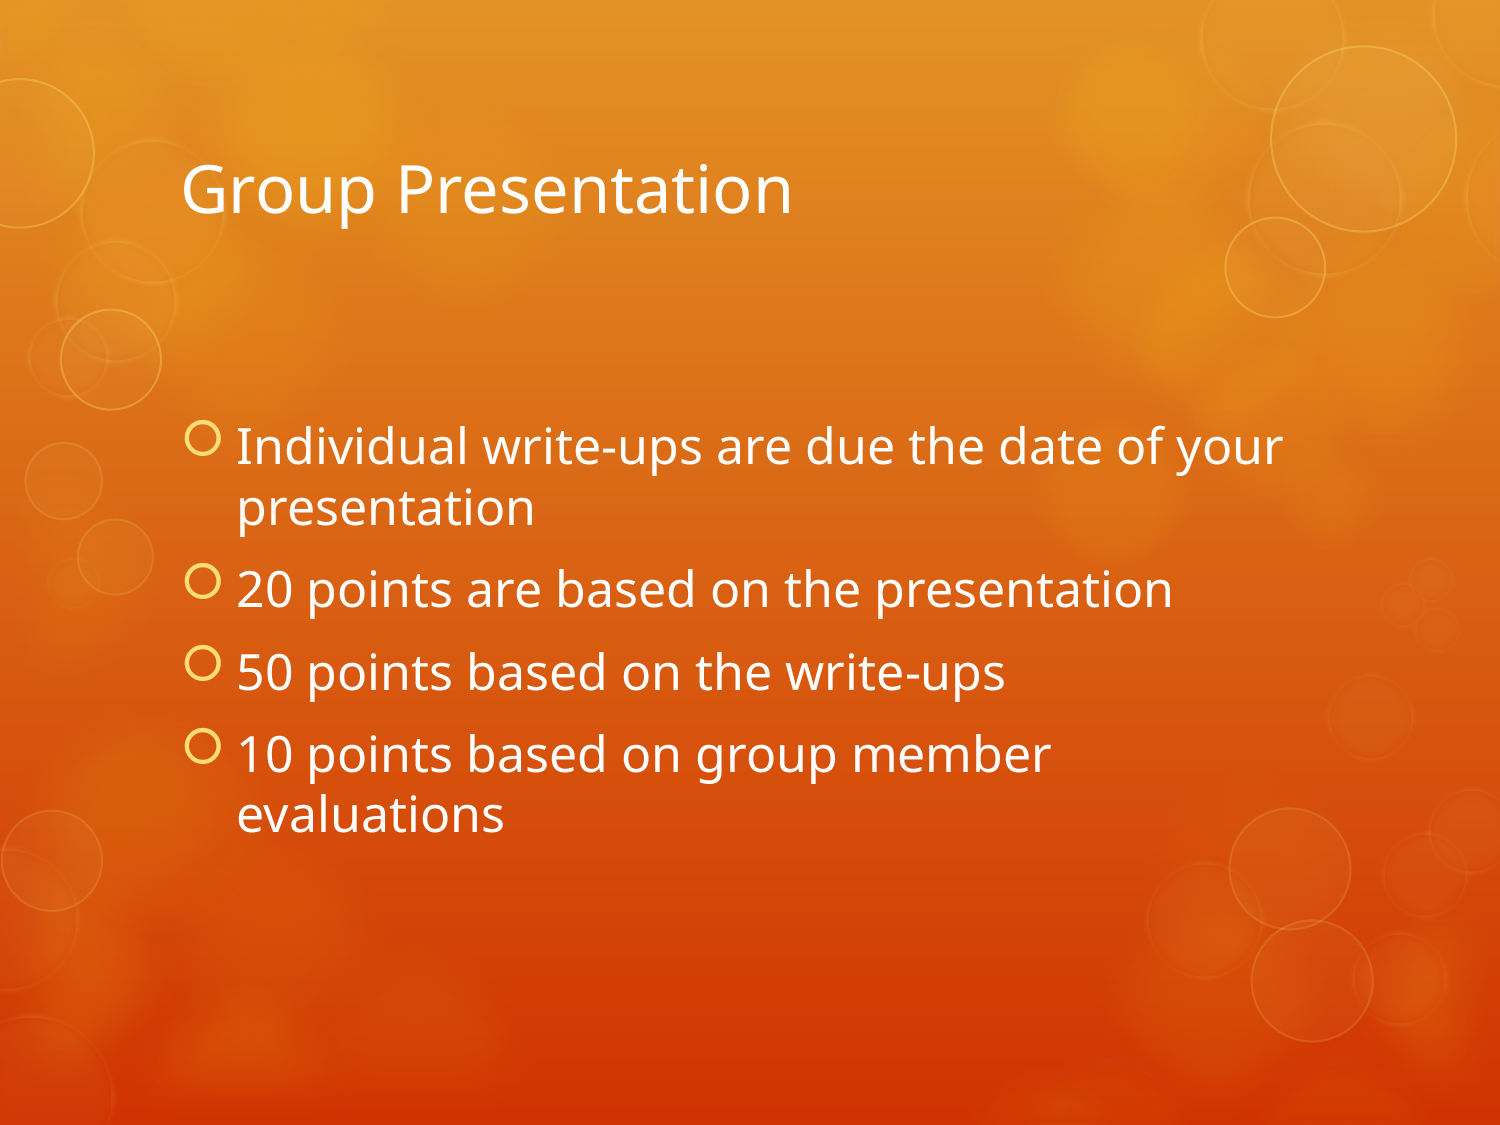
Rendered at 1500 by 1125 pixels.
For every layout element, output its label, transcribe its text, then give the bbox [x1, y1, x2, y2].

list Individual write-ups are due the date of your presentation 20 points are based on the presentation 50 points based on the write-ups 10 points based on group member evaluations [165, 296, 1335, 962]
title Group Presentation [165, 110, 1335, 263]
